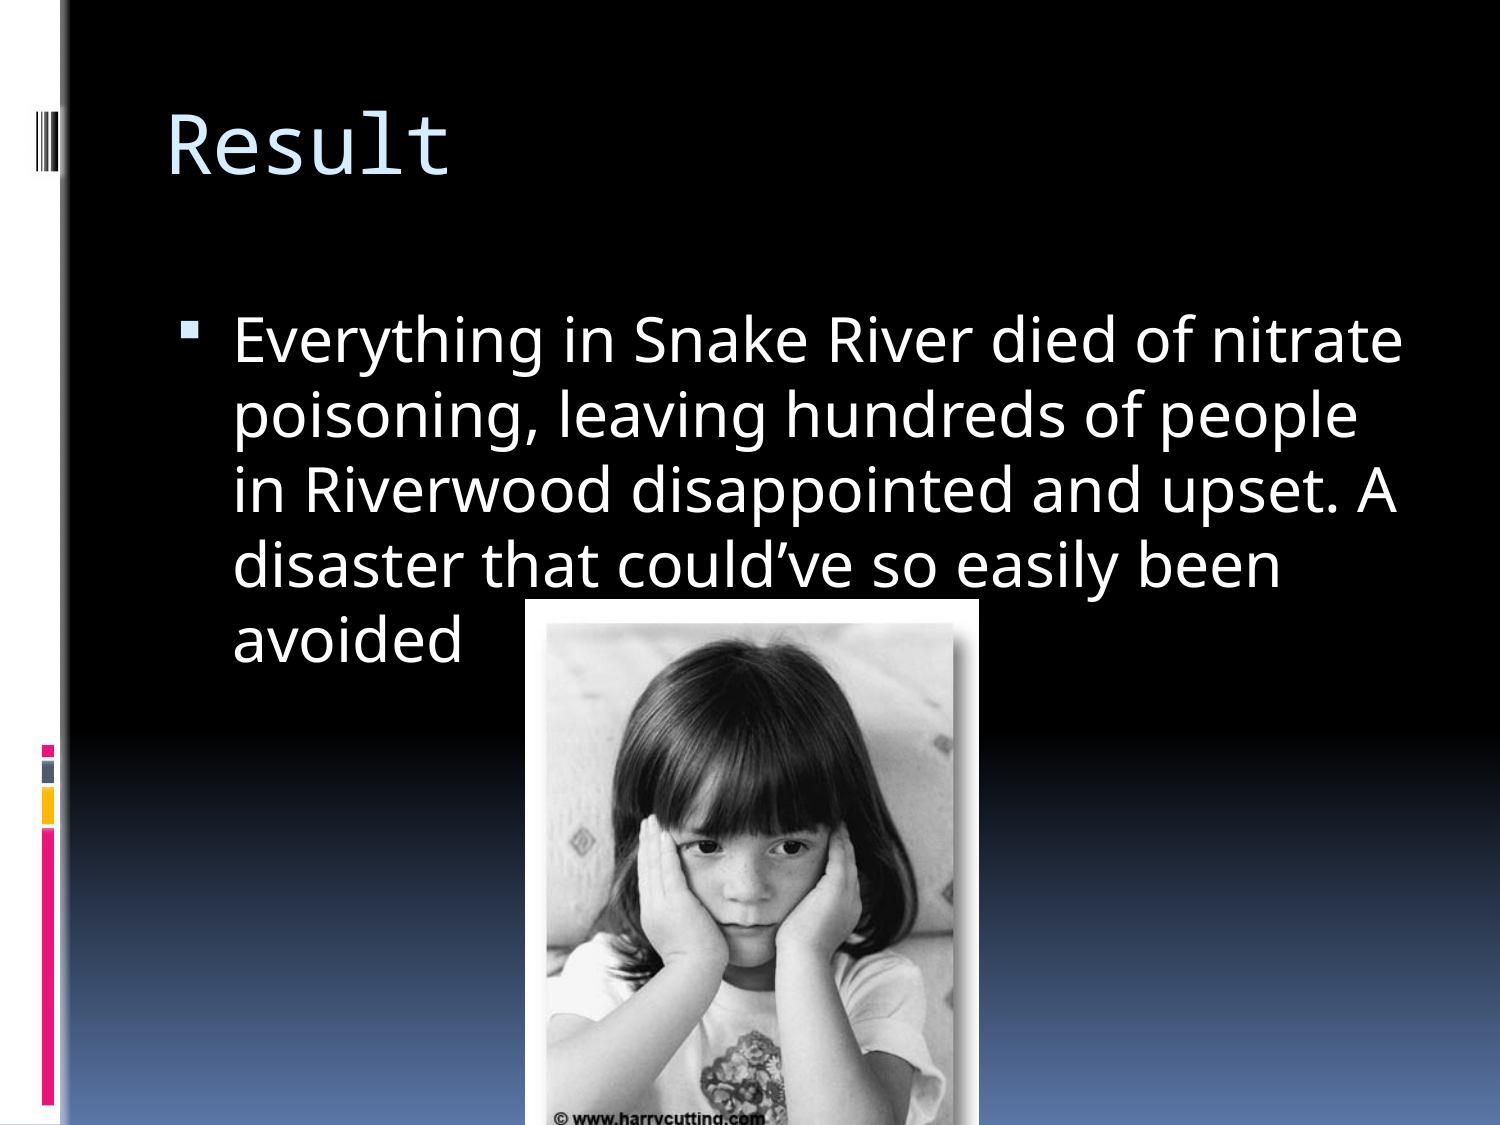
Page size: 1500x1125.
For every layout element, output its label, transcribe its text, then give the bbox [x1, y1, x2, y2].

title Result [150, 83, 1425, 234]
list Everything in Snake River died of nitrate poisoning, leaving hundreds of people in Riverwood disappointed and upset. A disaster that could’ve so easily been avoided [150, 292, 1425, 1043]
picture [524, 599, 979, 1125]
